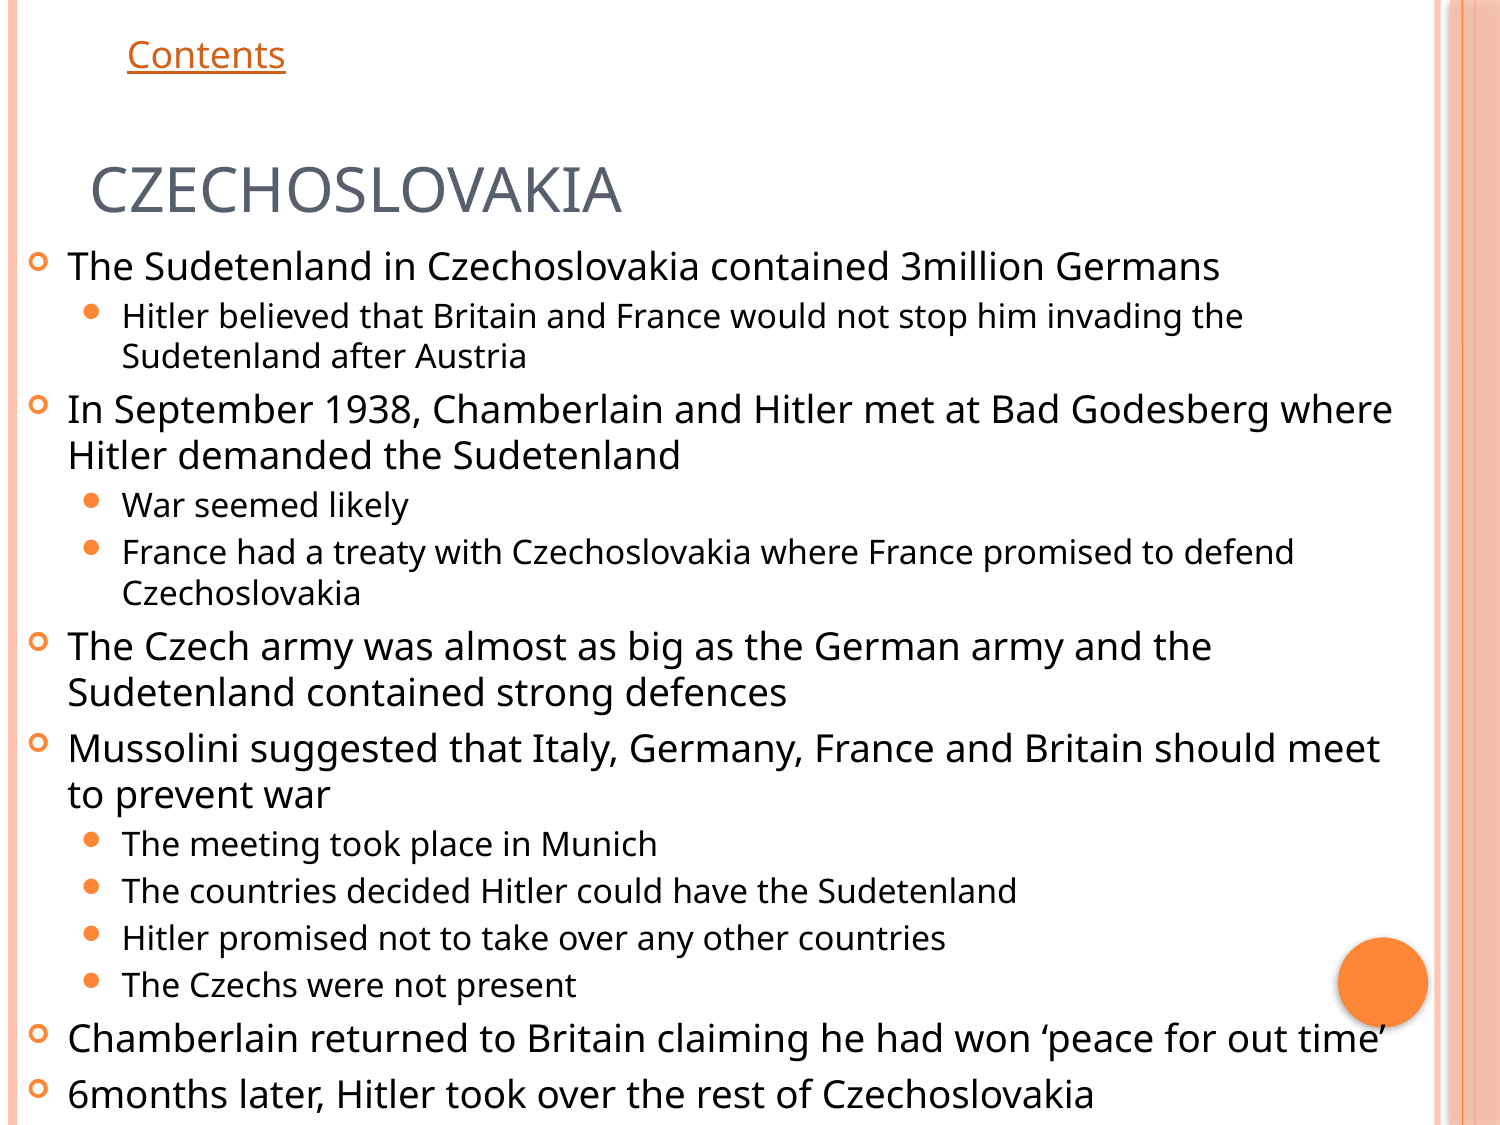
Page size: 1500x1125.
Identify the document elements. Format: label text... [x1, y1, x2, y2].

title Czechoslovakia [75, 45, 1300, 233]
list The Sudetenland in Czechoslovakia contained 3million Germans Hitler believed that Britain and France would not stop him invading the Sudetenland after Austria In September 1938, Chamberlain and Hitler met at Bad Godesberg where Hitler demanded the Sudetenland War seemed likely France had a treaty with Czechoslovakia where France promised to defend Czechoslovakia The Czech army was almost as big as the German army and the Sudetenland contained strong defences Mussolini suggested that Italy, Germany, France and Britain should meet to prevent war The meeting took place in Munich The countries decided Hitler could have the Sudetenland Hitler promised not to take over any other countries The Czechs were not present Chamberlain returned to Britain claiming he had won ‘peace for out time’ 6months later, Hitler took over the rest of Czechoslovakia [11, 234, 1419, 1125]
